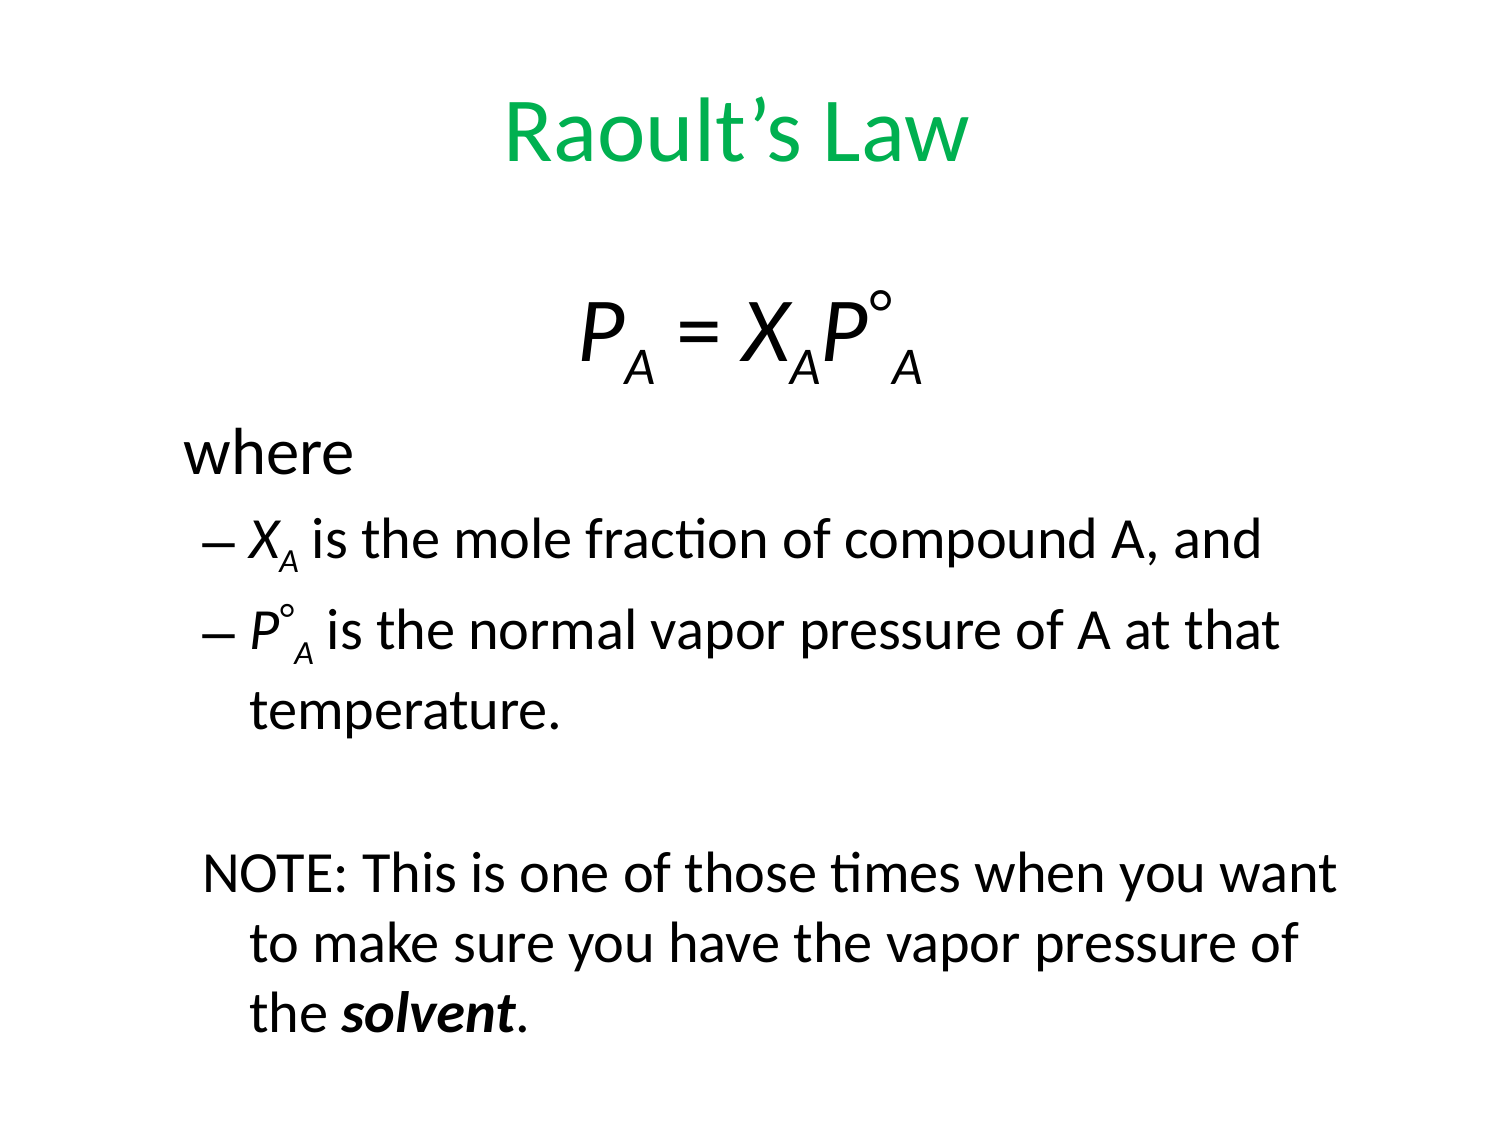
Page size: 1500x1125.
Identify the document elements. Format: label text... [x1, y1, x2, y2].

text_box Raoult’s Law [99, 62, 1375, 250]
text_box PA = XAPA where XA is the mole fraction of compound A, and PA is the normal vapor pressure of A at that temperature. NOTE: This is one of those times when you want to make sure you have the vapor pressure of the solvent. [112, 262, 1388, 1050]
